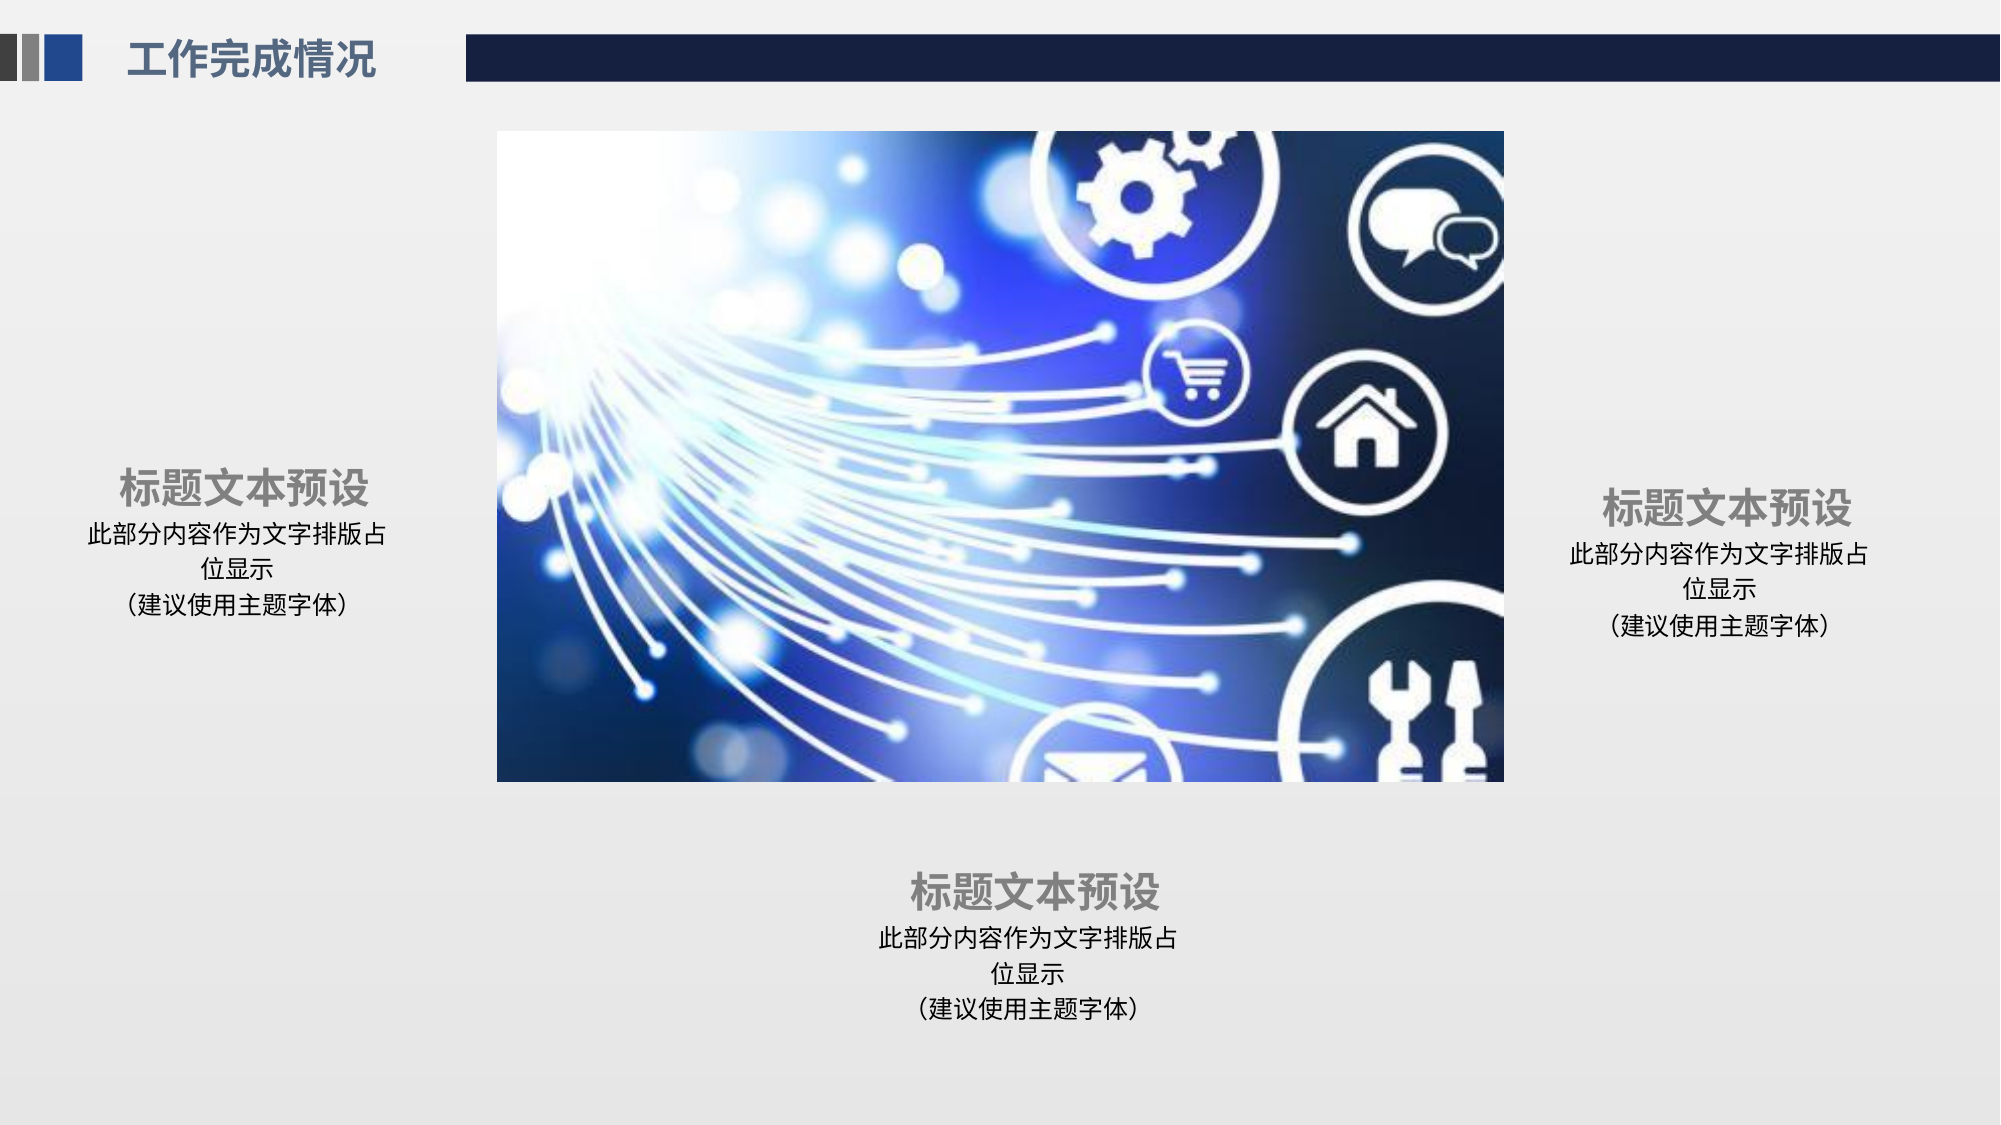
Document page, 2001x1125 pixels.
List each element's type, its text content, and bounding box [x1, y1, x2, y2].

text_box [467, 33, 2000, 83]
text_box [82, 443, 408, 560]
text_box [1564, 463, 1890, 580]
text_box 工作完成情况 [82, 25, 467, 90]
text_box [0, 33, 83, 82]
picture [496, 131, 1504, 782]
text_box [873, 847, 1199, 964]
